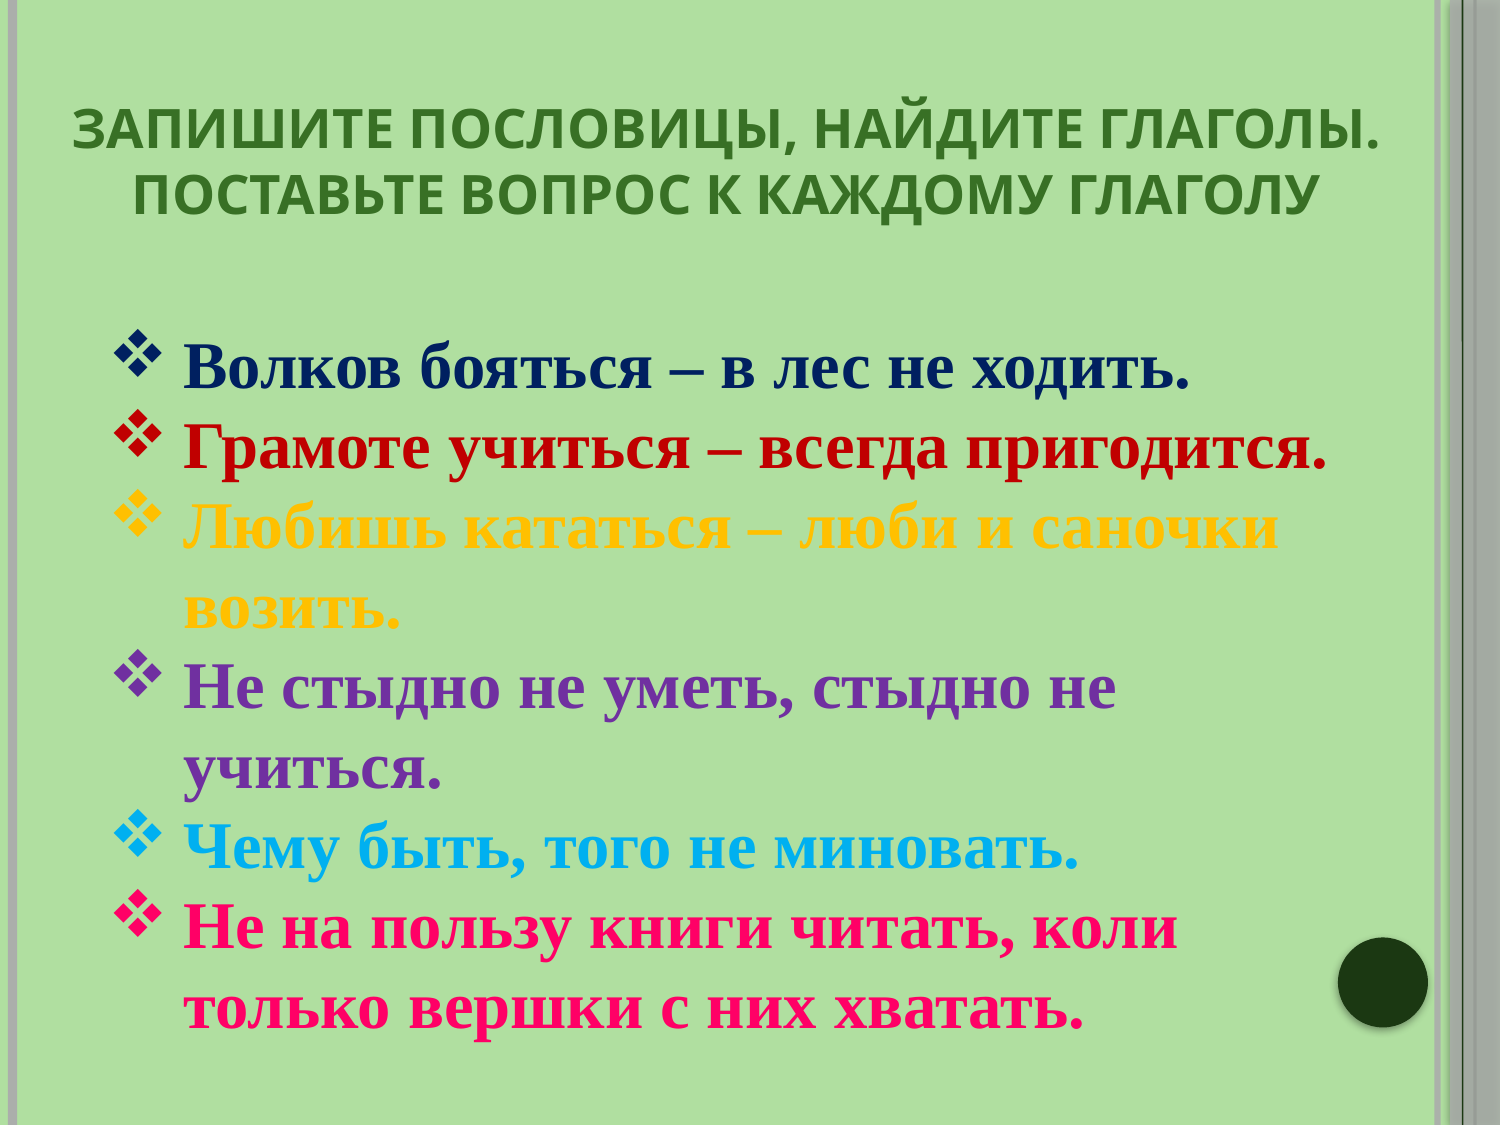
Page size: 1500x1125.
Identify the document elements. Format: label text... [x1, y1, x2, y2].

title Запишите пословицы, найдите глаголы. Поставьте вопрос к каждому глаголу [29, 45, 1424, 233]
text_box Волков бояться – в лес не ходить. Грамоте учиться – всегда пригодится. Любишь кататься – люби и саночки возить. Не стыдно не уметь, стыдно не учиться. Чему быть, того не миновать. Не на пользу книги читать, коли только вершки с них хватать. [93, 314, 1360, 1100]
